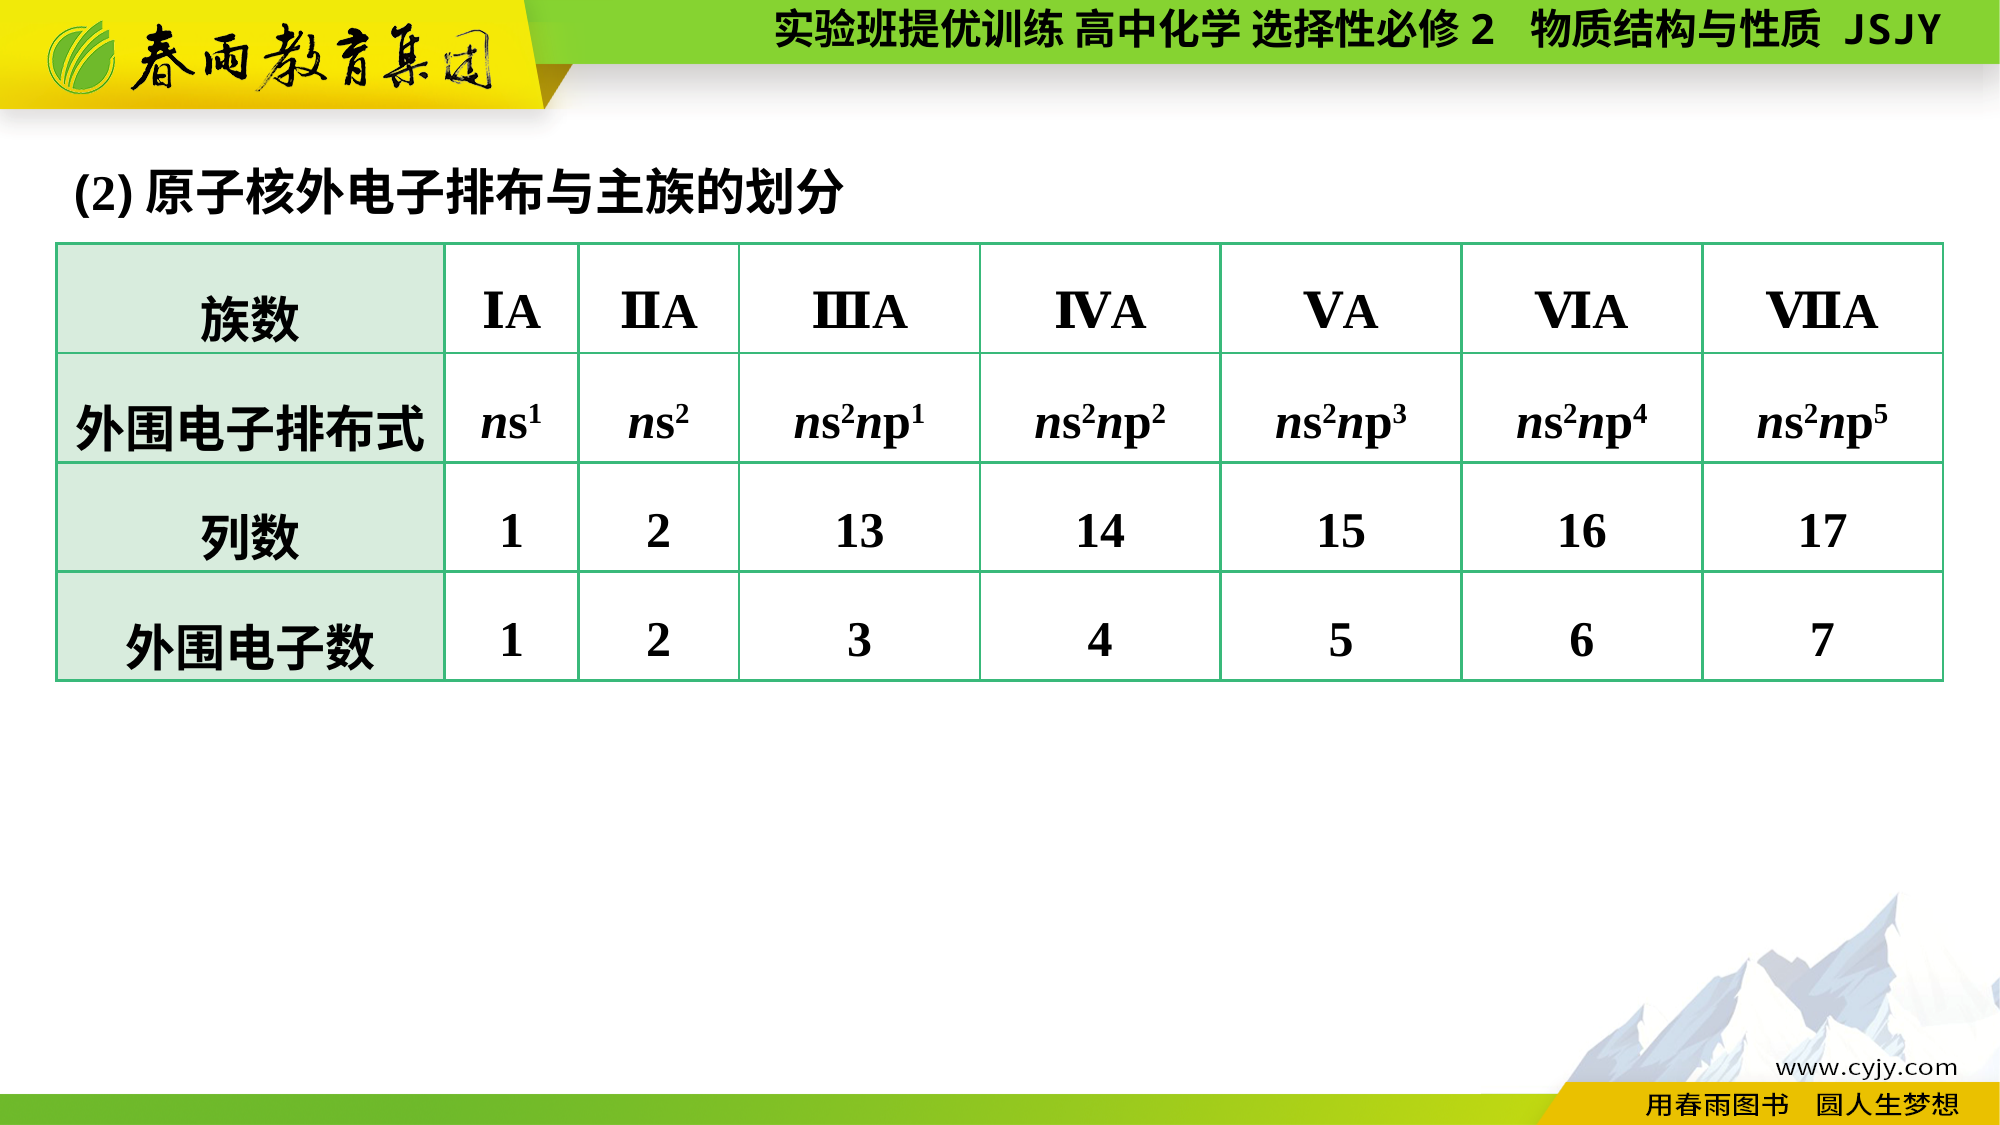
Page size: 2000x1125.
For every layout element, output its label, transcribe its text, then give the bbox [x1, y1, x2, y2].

table_cell 5 [1222, 573, 1460, 679]
table_header 族数 [58, 245, 443, 352]
table_cell 4 [981, 573, 1219, 679]
table_cell ns1 [446, 354, 577, 461]
table_cell 13 [740, 464, 979, 570]
table_cell ns2np1 [740, 354, 979, 461]
table_cell 17 [1704, 464, 1942, 570]
list (2)原子核外电子排布与主族的划分 [59, 122, 1944, 217]
table_header ⅤA [1222, 245, 1460, 352]
table_header ⅡA [580, 245, 738, 352]
table_cell 2 [580, 573, 738, 679]
table_header ⅢA [740, 245, 979, 352]
table_cell 1 [446, 464, 577, 570]
table_cell ns2 [580, 354, 738, 461]
table_cell 6 [1463, 573, 1701, 679]
table_cell ns2np4 [1463, 354, 1701, 461]
table_cell 7 [1704, 573, 1942, 679]
table_cell ns2np2 [981, 354, 1219, 461]
table_cell 3 [740, 573, 979, 679]
table_cell 外围电子排布式 [58, 354, 443, 461]
table_cell 外围电子数 [58, 573, 443, 679]
table_cell 16 [1463, 464, 1701, 570]
table_header ⅣA [981, 245, 1219, 352]
table_header ⅦA [1704, 245, 1942, 352]
table_cell 2 [580, 464, 738, 570]
table_cell 14 [981, 464, 1219, 570]
table_cell ns2np5 [1704, 354, 1942, 461]
table_header ⅠA [446, 245, 577, 352]
table_cell 15 [1222, 464, 1460, 570]
picture [0, 0, 2000, 1125]
table_cell 列数 [58, 464, 443, 570]
table_header ⅥA [1463, 245, 1701, 352]
table_cell ns2np3 [1222, 354, 1460, 461]
table_cell 1 [446, 573, 577, 679]
